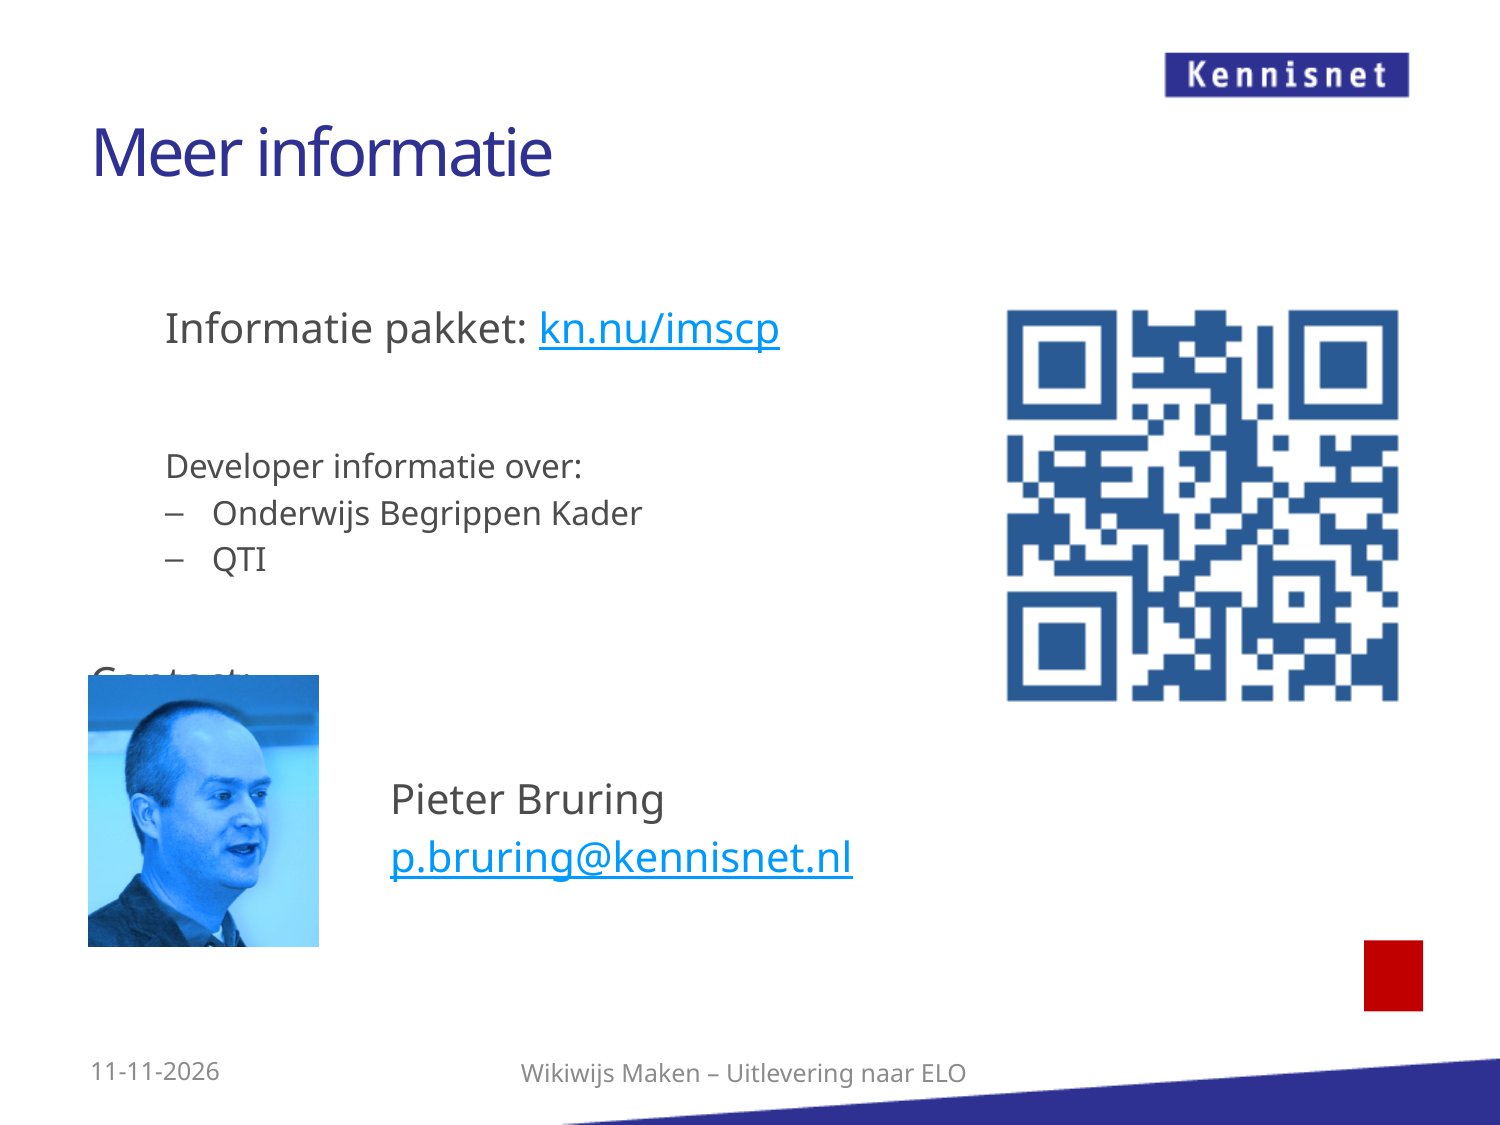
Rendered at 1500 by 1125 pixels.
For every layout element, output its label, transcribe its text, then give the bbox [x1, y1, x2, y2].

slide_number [75, 1042, 278, 1103]
text_box [1362, 938, 1425, 1013]
title Meer informatie [74, 55, 1426, 244]
list Informatie pakket: kn.nu/imscp Developer informatie over: Onderwijs Begrippen Kader QTI Contact: Pieter Bruring p.bruring@kennisnet.nl [74, 235, 1389, 1000]
picture [0, 0, 1500, 1125]
footer Wikiwijs Maken – Uitlevering naar ELO [312, 1042, 1176, 1103]
